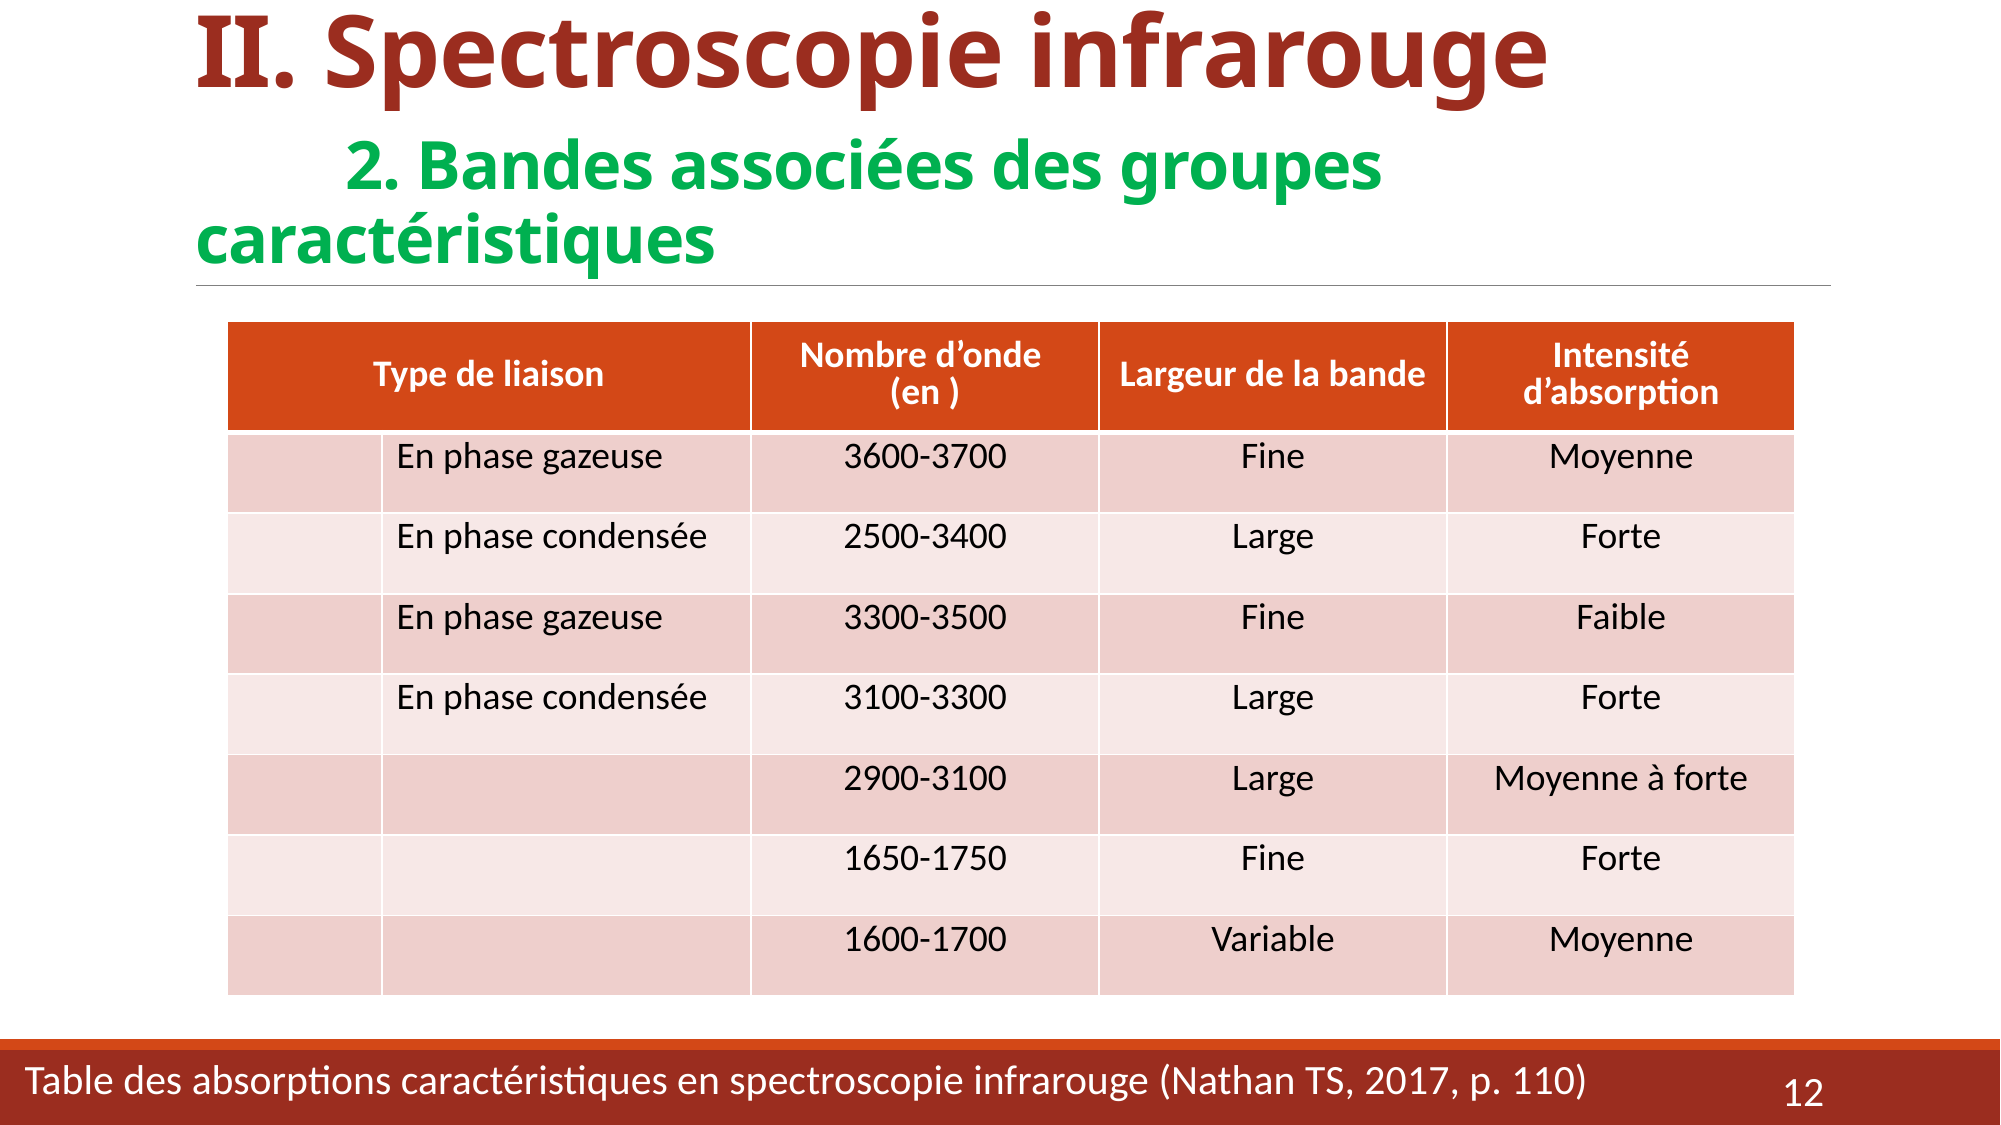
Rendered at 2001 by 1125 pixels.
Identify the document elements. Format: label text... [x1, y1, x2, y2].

list Table des absorptions caractéristiques en spectroscopie infrarouge (Nathan TS, 2017, p. 110) [24, 1051, 1796, 1120]
slide_number 12 [1624, 1059, 1840, 1120]
title II. Spectroscopie infrarouge 2. Bandes associées des groupes caractéristiques [180, 47, 1830, 285]
